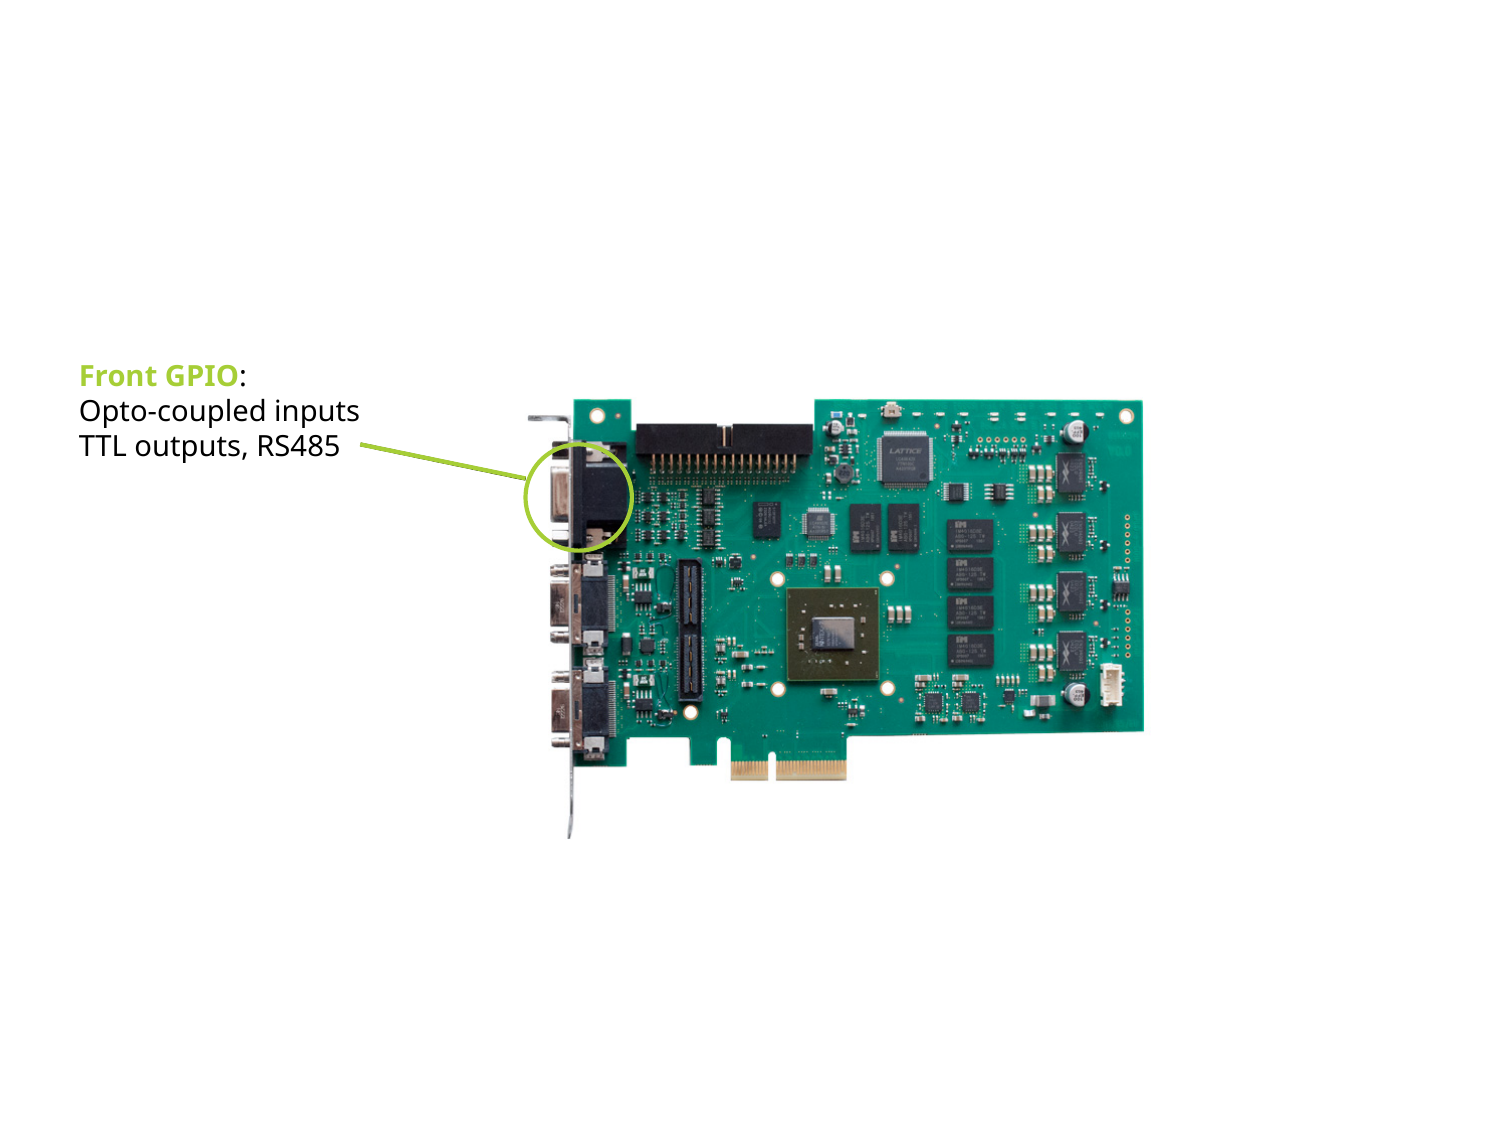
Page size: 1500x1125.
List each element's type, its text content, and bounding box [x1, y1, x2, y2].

picture [515, 389, 1159, 850]
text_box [359, 444, 526, 479]
text_box Front GPIO: Opto-coupled inputs TTL outputs, RS485 [63, 349, 376, 470]
